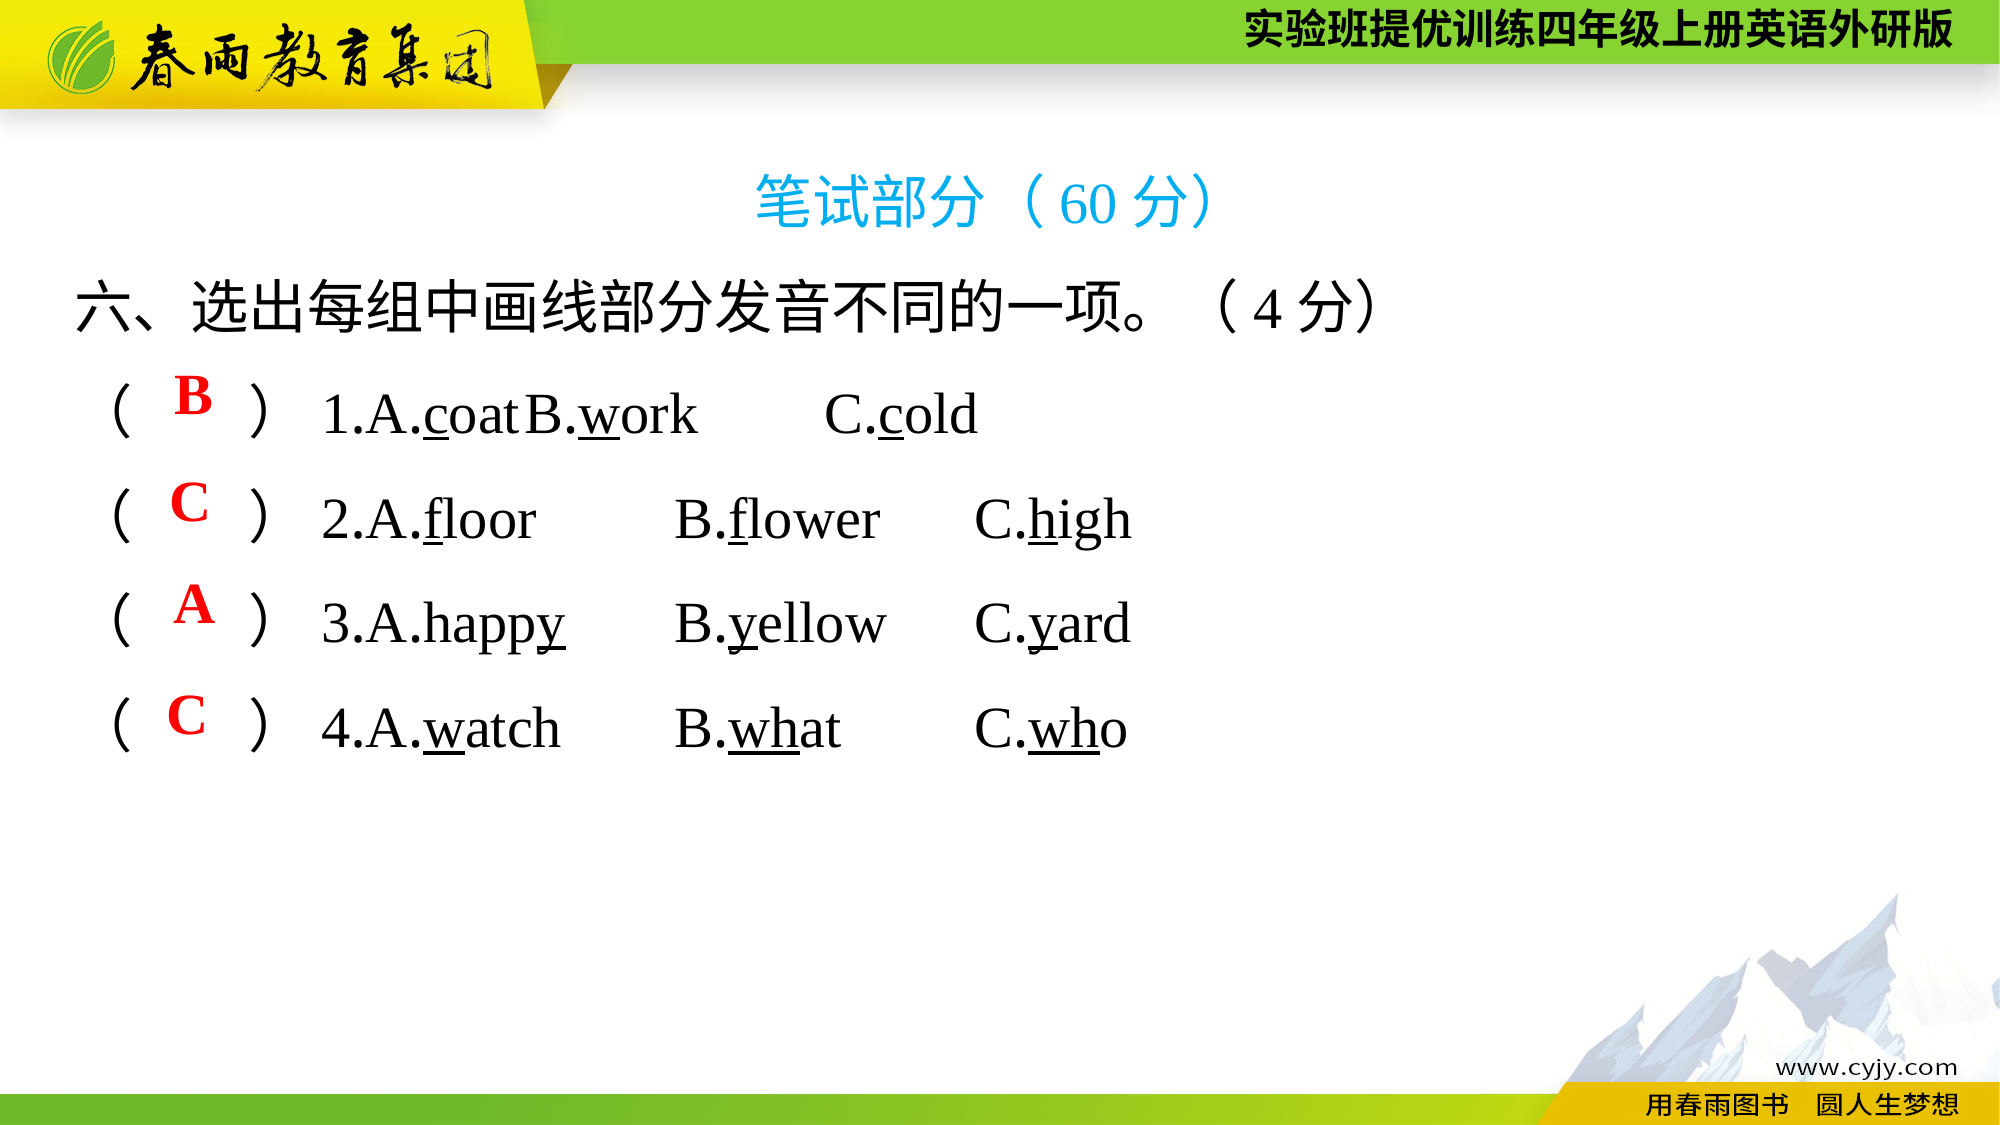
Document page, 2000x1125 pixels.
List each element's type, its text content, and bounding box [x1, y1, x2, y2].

picture [0, 0, 2000, 1125]
text_box A [158, 558, 230, 643]
text_box B [160, 348, 244, 434]
text_box C [154, 456, 227, 541]
list 笔试部分（60分） 六、选出每组中画线部分发音不同的一项。（4分） （ ）1.A.coat B.work C.cold （ ）2.A.floor B.flower C.high （ ）3.A.happy B.yellow C.yard （ ）4.A.watch B.what C.who [59, 122, 1944, 774]
text_box C [151, 668, 224, 754]
